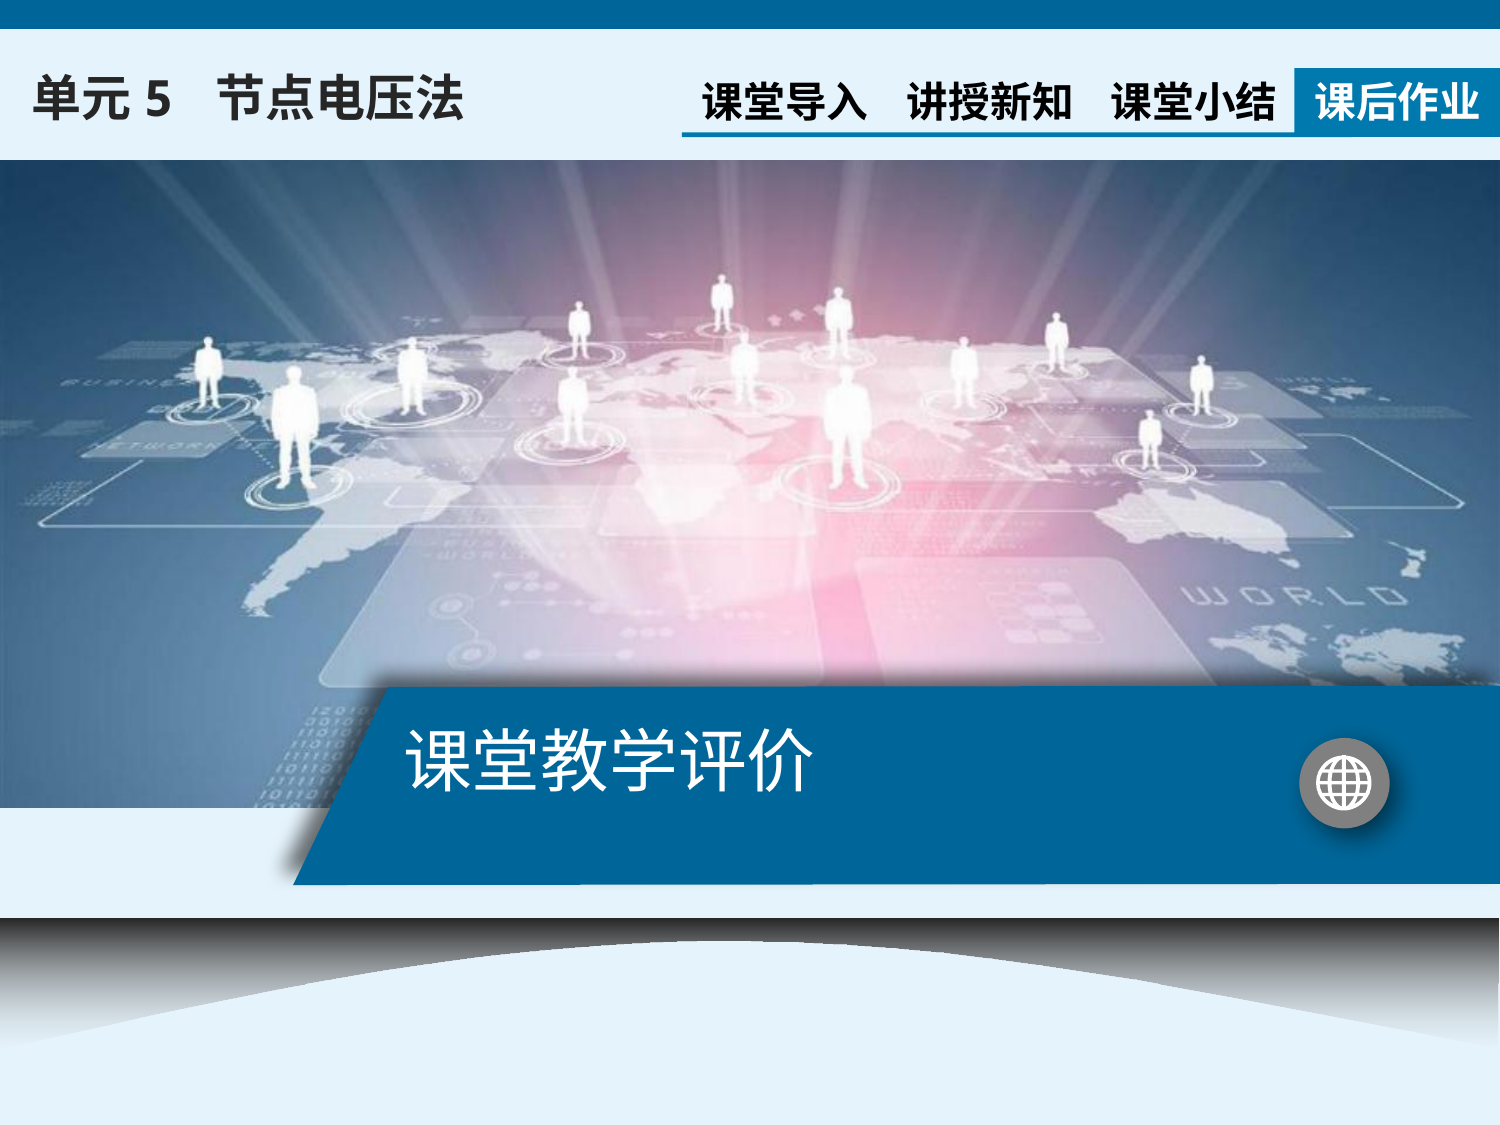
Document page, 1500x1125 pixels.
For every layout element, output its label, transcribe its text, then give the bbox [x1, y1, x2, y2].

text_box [16, 59, 1500, 135]
picture [0, 160, 1500, 808]
title 课堂教学评价 [388, 654, 1499, 809]
